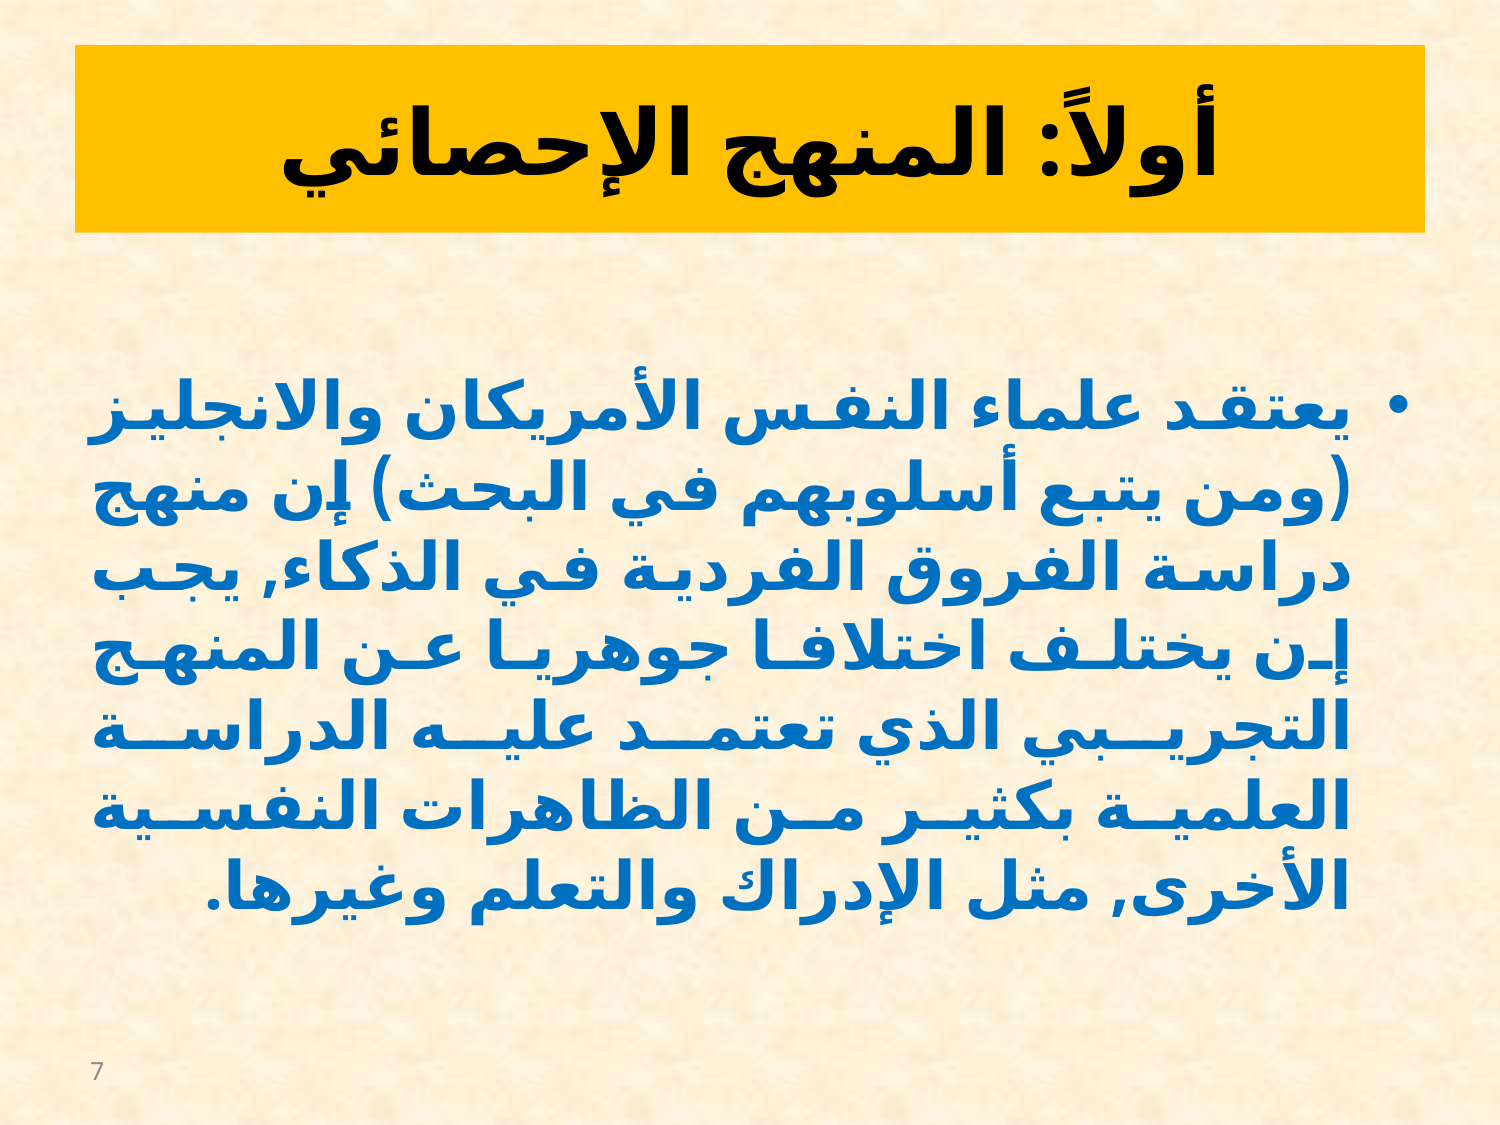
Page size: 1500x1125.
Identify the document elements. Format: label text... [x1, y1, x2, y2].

picture [0, 0, 1500, 1125]
title أولاً: المنهج الإحصائي [75, 45, 1425, 233]
slide_number 7 [75, 1042, 425, 1103]
list يعتقد علماء النفس الأمريكان والانجليز (ومن يتبع أسلوبهم في البحث) إن منهج دراسة الفروق الفردية في الذكاء, يجب إن يختلف اختلافا جوهريا عن المنهج التجريبي الذي تعتمد عليه الدراسة العلمية بكثير من الظاهرات النفسية الأخرى, مثل الإدراك والتعلم وغيرها. [75, 262, 1425, 1005]
